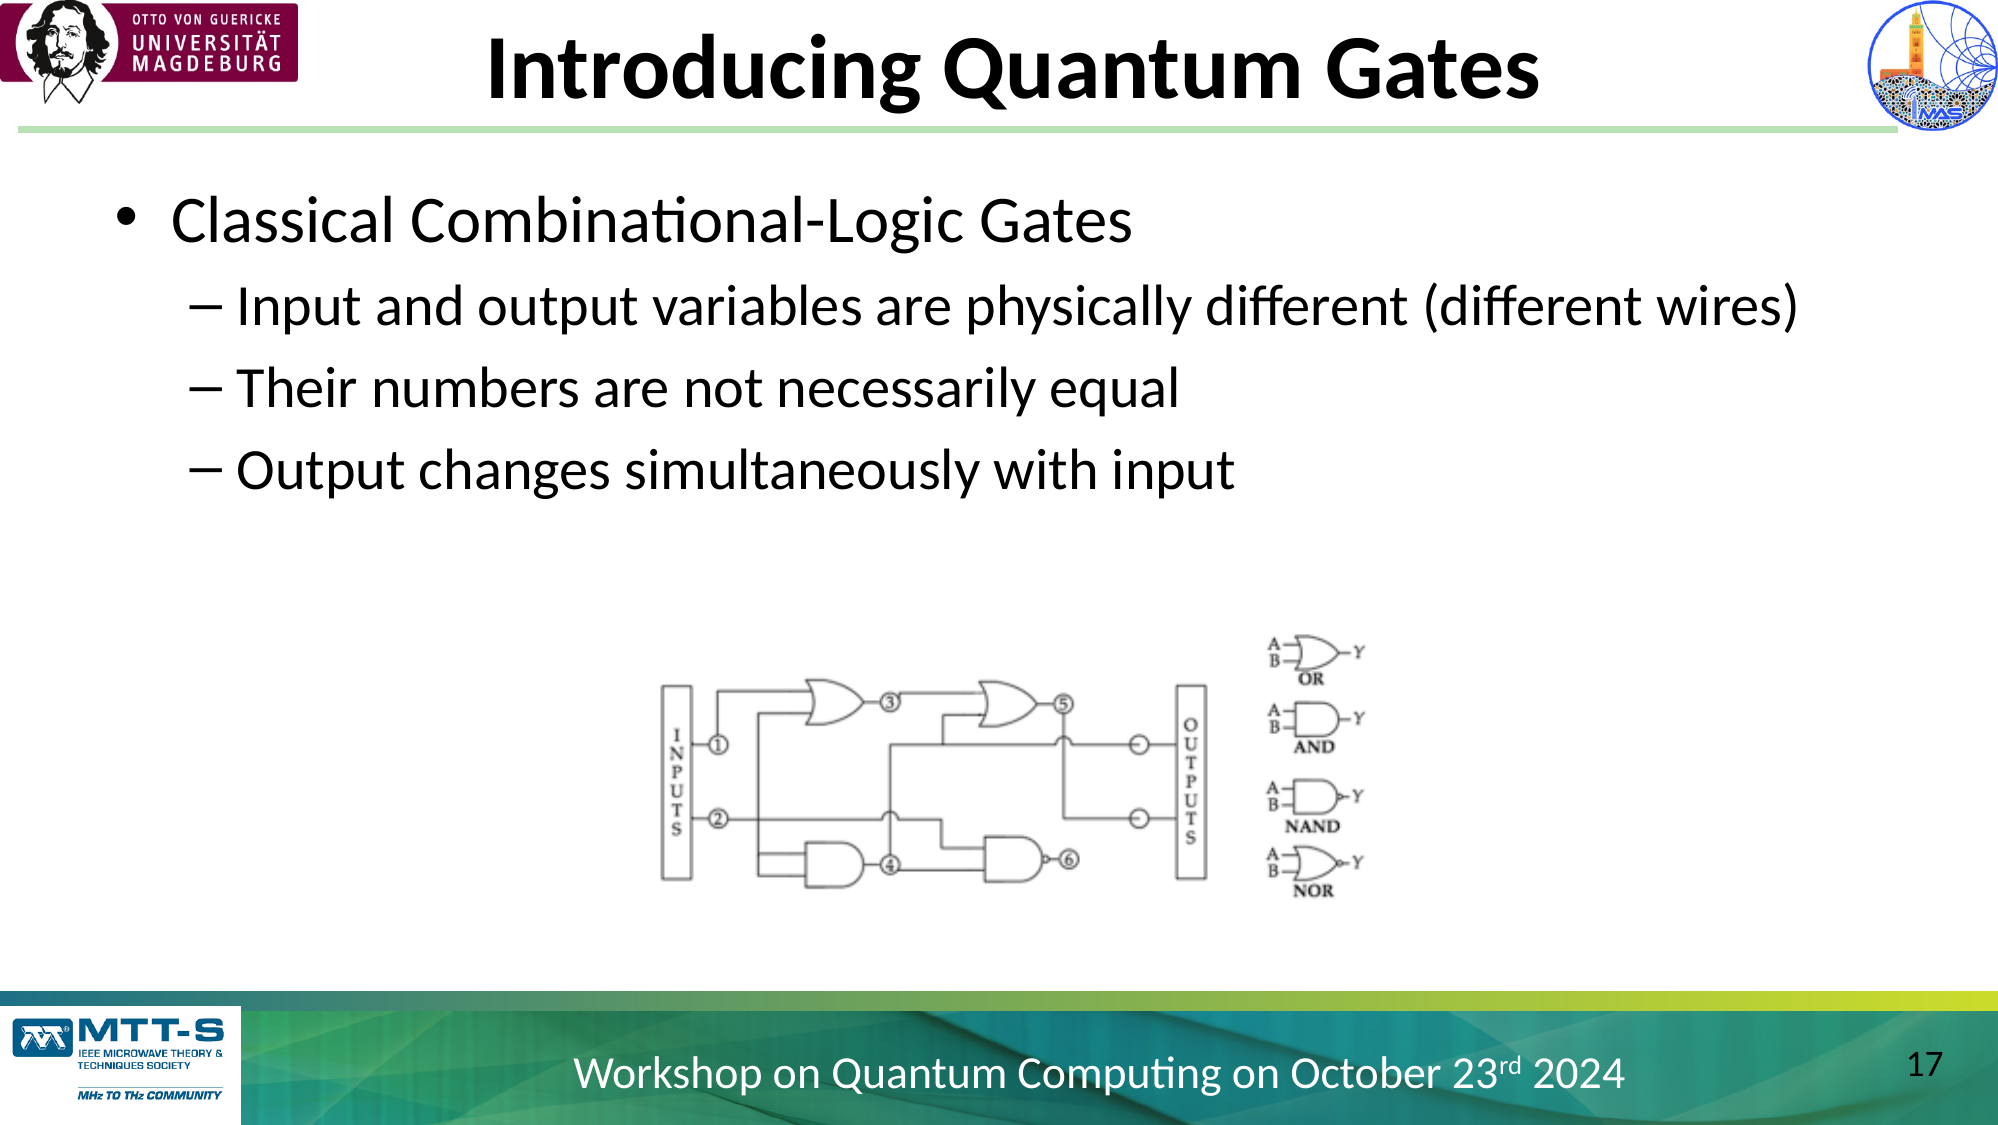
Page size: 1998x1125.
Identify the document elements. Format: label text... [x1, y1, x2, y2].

title Introducing Quantum Gates [217, 0, 1811, 140]
list Classical Combinational-Logic Gates Input and output variables are physically different (different wires) Their numbers are not necessarily equal Output changes simultaneously with input [99, 168, 1898, 982]
picture [1867, 0, 1998, 131]
picture [0, 0, 217, 104]
picture [659, 633, 1369, 901]
picture [0, 991, 1998, 1125]
